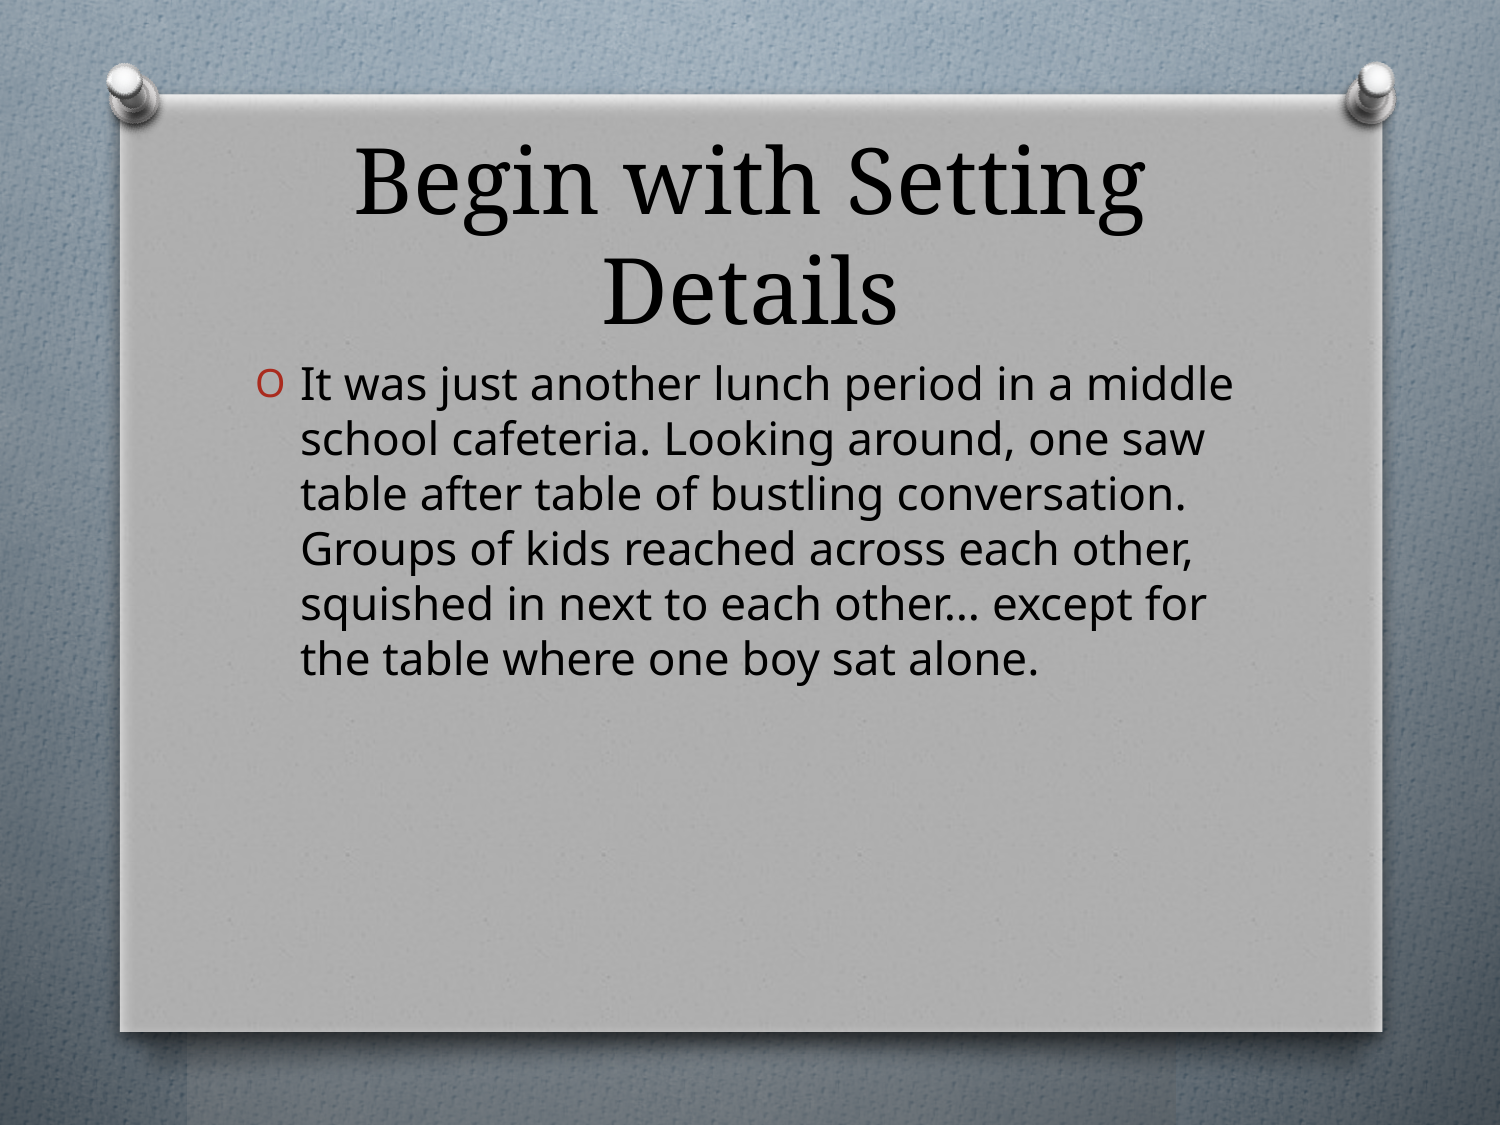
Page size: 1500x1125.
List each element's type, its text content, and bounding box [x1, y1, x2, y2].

picture [1317, 35, 1439, 156]
picture [75, 29, 198, 153]
title Begin with Setting Details [179, 134, 1323, 332]
list It was just another lunch period in a middle school cafeteria. Looking around, one saw table after table of bustling conversation. Groups of kids reached across each other, squished in next to each other… except for the table where one boy sat alone. [240, 347, 1257, 939]
